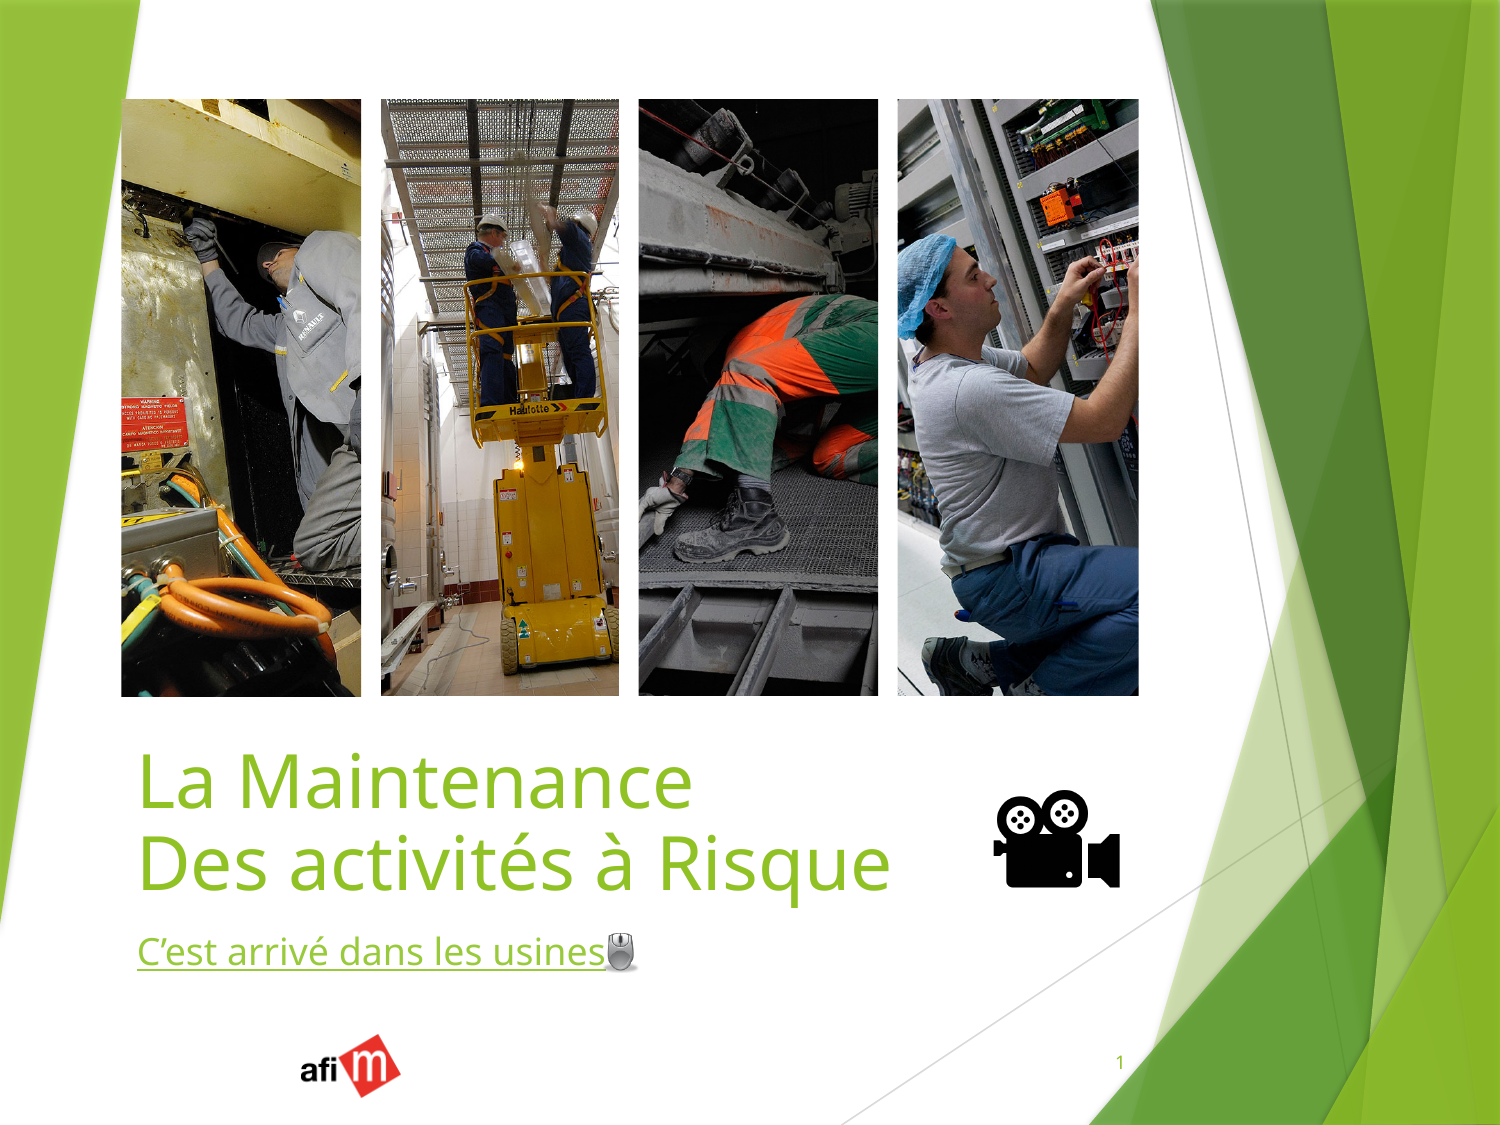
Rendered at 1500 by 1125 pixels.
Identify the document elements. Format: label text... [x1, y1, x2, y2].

picture [120, 99, 362, 697]
picture [981, 763, 1133, 915]
picture [638, 99, 879, 697]
slide_number 1 [1056, 1033, 1141, 1094]
picture [301, 1034, 401, 1098]
title La Maintenance Des activités à Risque [121, 733, 1141, 914]
picture [896, 99, 1140, 697]
picture [597, 928, 643, 974]
text_box C’est arrivé dans les usines [122, 920, 622, 987]
picture [380, 99, 620, 697]
